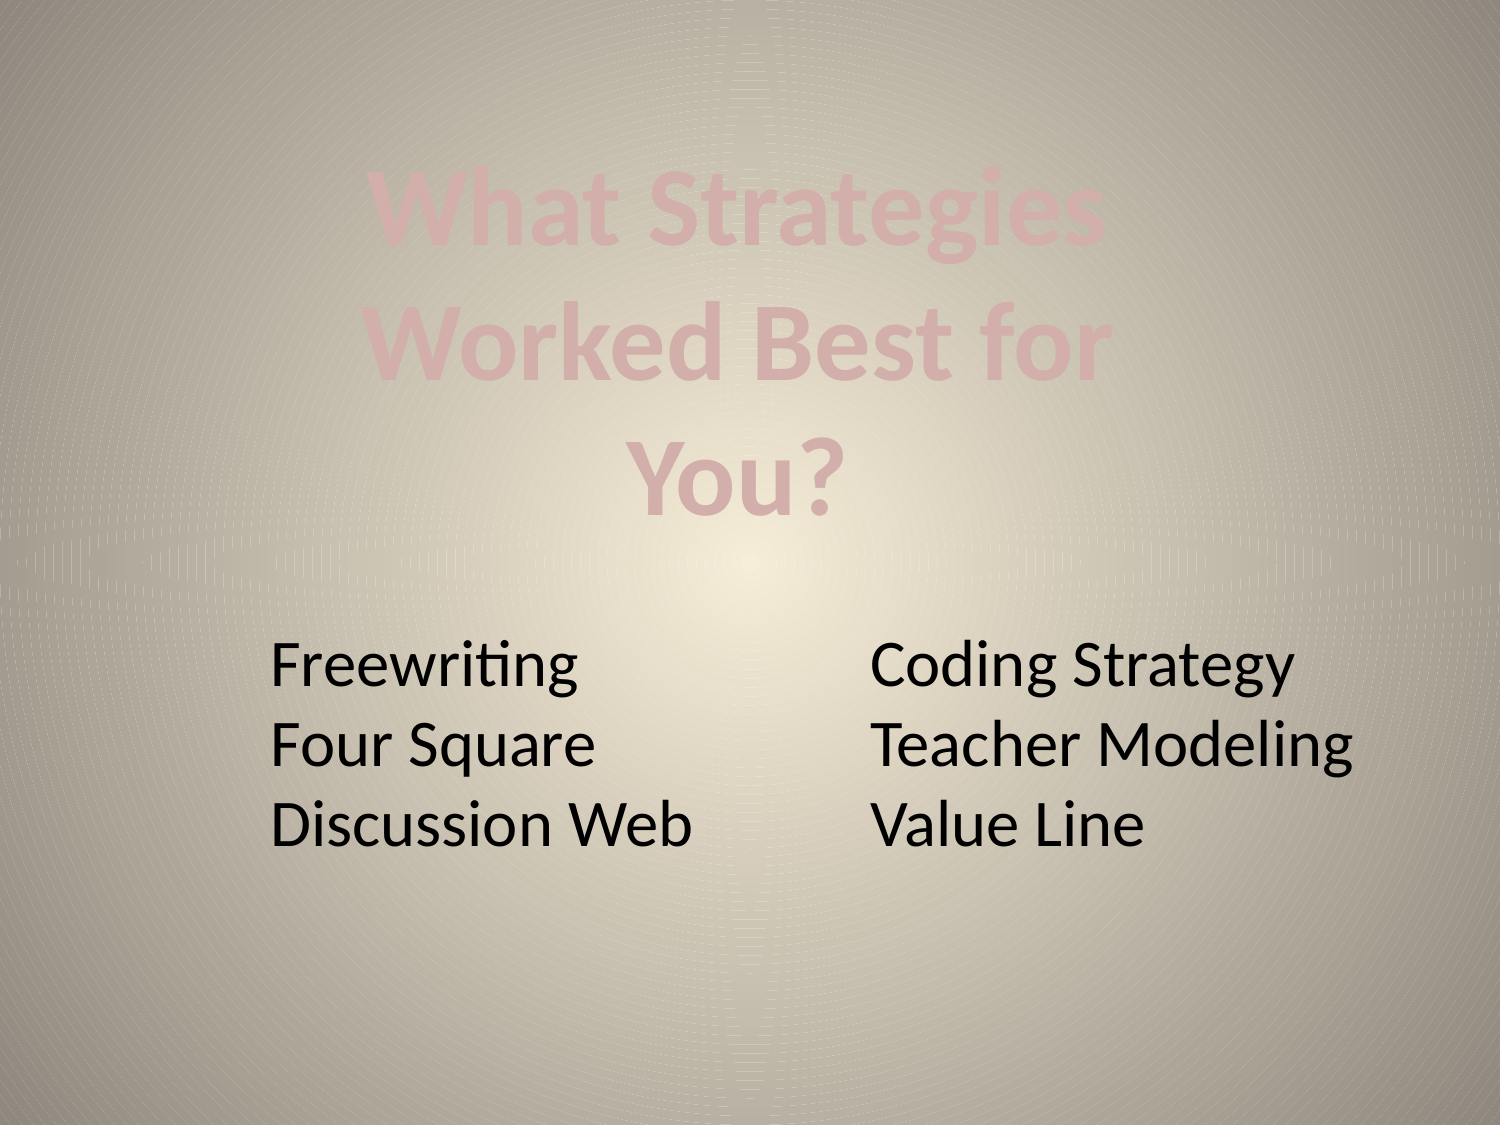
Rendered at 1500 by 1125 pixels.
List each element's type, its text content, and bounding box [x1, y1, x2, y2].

text_box What Strategies Worked Best for You? [324, 124, 1150, 545]
text_box Freewriting Coding Strategy Four Square Teacher Modeling Discussion Web Value Line [255, 612, 1370, 868]
